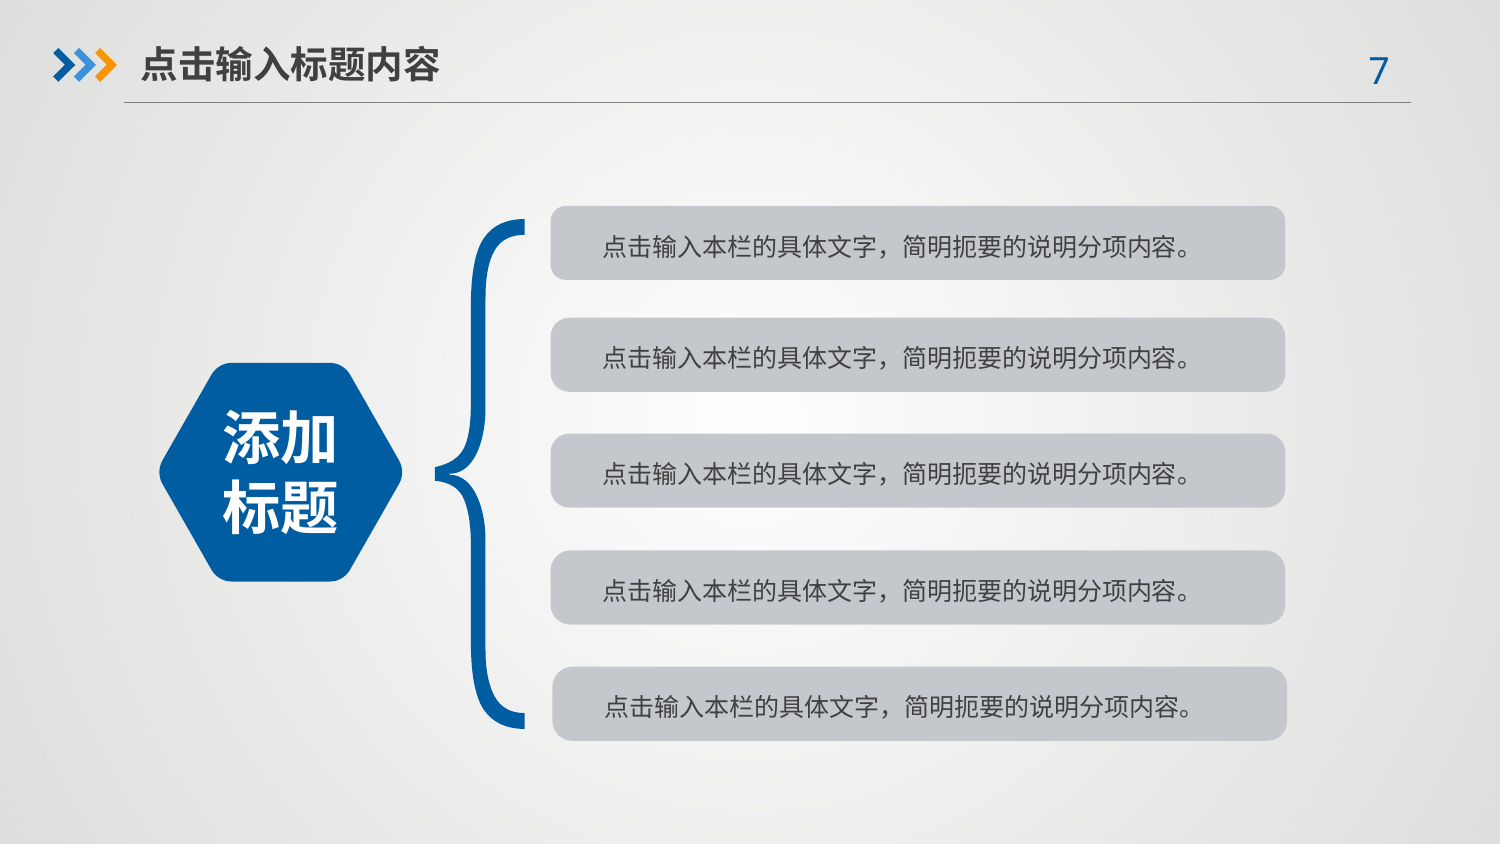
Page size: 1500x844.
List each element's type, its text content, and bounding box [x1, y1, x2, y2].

text_box [434, 219, 525, 729]
text_box [550, 664, 1290, 743]
text_box 点击输入本栏的具体文字，简明扼要的说明分项内容。 [602, 225, 1220, 262]
text_box 点击输入本栏的具体文字，简明扼要的说明分项内容。 [602, 336, 1220, 373]
picture [0, 0, 1500, 844]
text_box 添加标题 [206, 401, 356, 542]
text_box 点击输入本栏的具体文字，简明扼要的说明分项内容。 [602, 569, 1220, 606]
text_box [548, 315, 1288, 394]
text_box [548, 548, 1288, 627]
text_box 点击输入标题内容 [140, 32, 491, 95]
text_box 点击输入本栏的具体文字，简明扼要的说明分项内容。 [602, 452, 1220, 489]
text_box [159, 362, 403, 582]
text_box 点击输入本栏的具体文字，简明扼要的说明分项内容。 [604, 685, 1222, 722]
text_box [548, 203, 1288, 283]
text_box [548, 431, 1288, 510]
